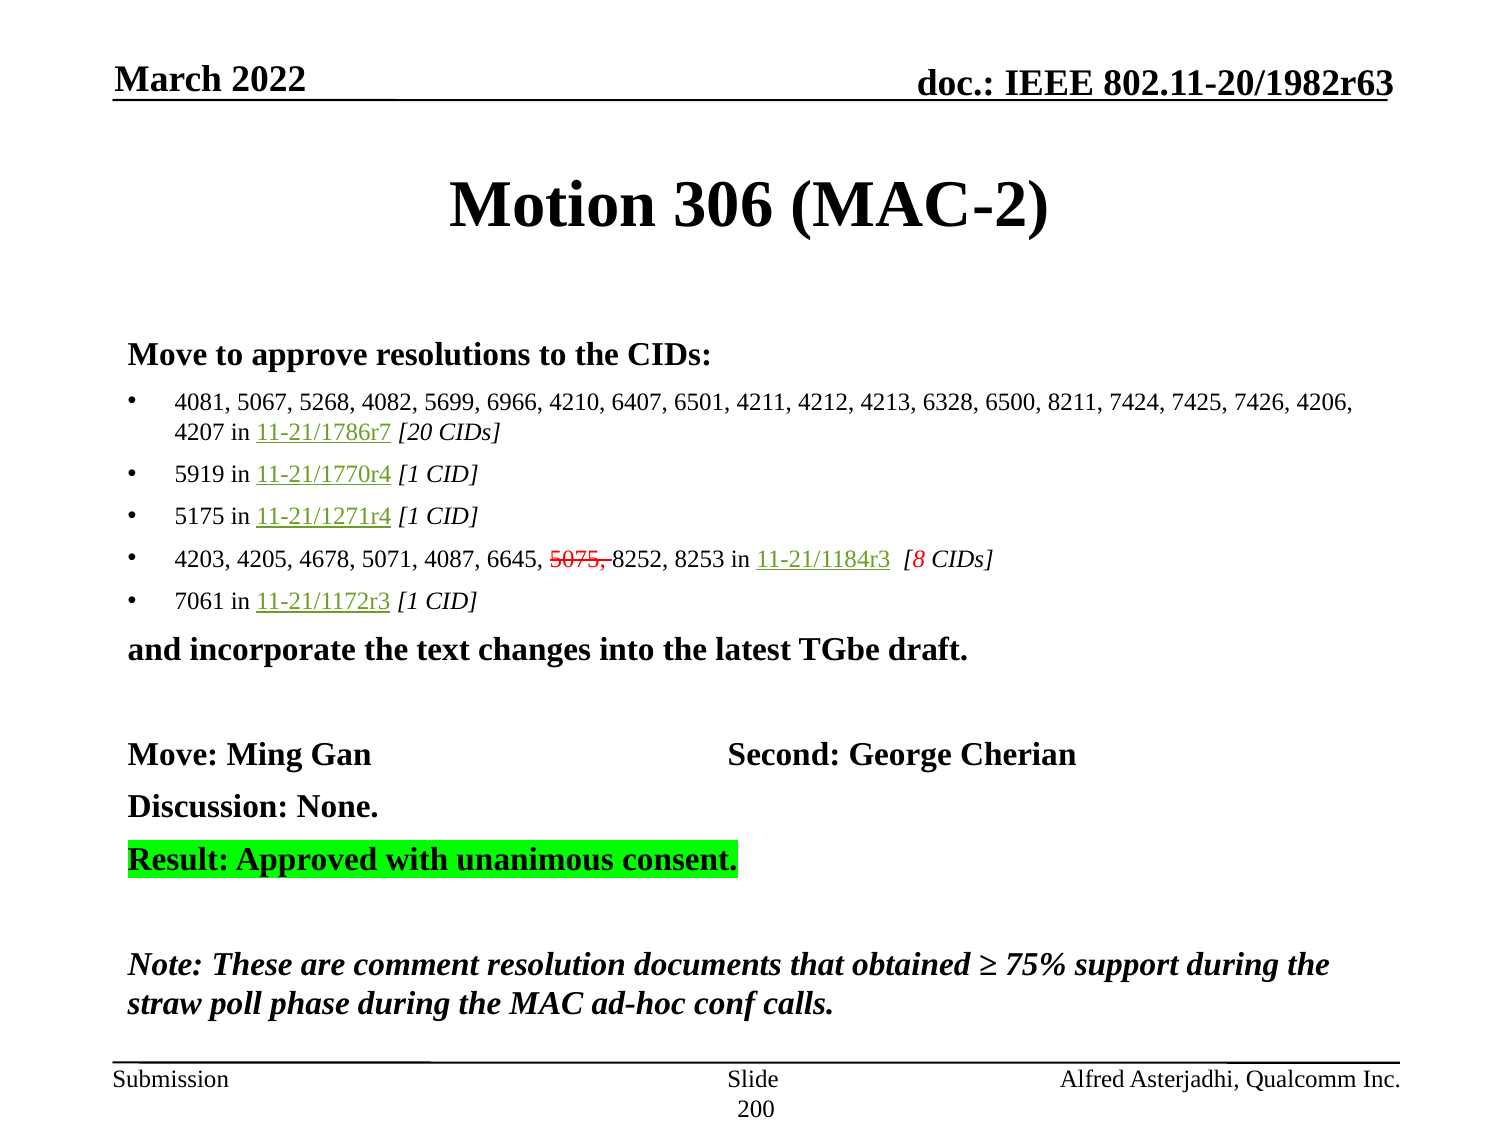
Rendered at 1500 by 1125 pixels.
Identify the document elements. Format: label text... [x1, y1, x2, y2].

title Motion 306 (MAC-2) [112, 112, 1388, 288]
list Move to approve resolutions to the CIDs: 4081, 5067, 5268, 4082, 5699, 6966, 4210, 6407, 6501, 4211, 4212, 4213, 6328, 6500, 8211, 7424, 7425, 7426, 4206, 4207 in 11-21/1786r7 [20 CIDs] 5919 in 11-21/1770r4 [1 CID] 5175 in 11-21/1271r4 [1 CID] 4203, 4205, 4678, 5071, 4087, 6645, 5075, 8252, 8253 in 11-21/1184r3 [8 CIDs] 7061 in 11-21/1172r3 [1 CID] and incorporate the text changes into the latest TGbe draft. Move: Ming Gan Second: George Cherian Discussion: None. Result: Approved with unanimous consent. Note: These are comment resolution documents that obtained ≥ 75% support during the straw poll phase during the MAC ad-hoc conf calls. [112, 324, 1388, 1063]
footer Alfred Asterjadhi, Qualcomm Inc. [878, 1061, 1402, 1093]
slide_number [114, 54, 423, 100]
slide_number Slide 200 [712, 1061, 800, 1123]
